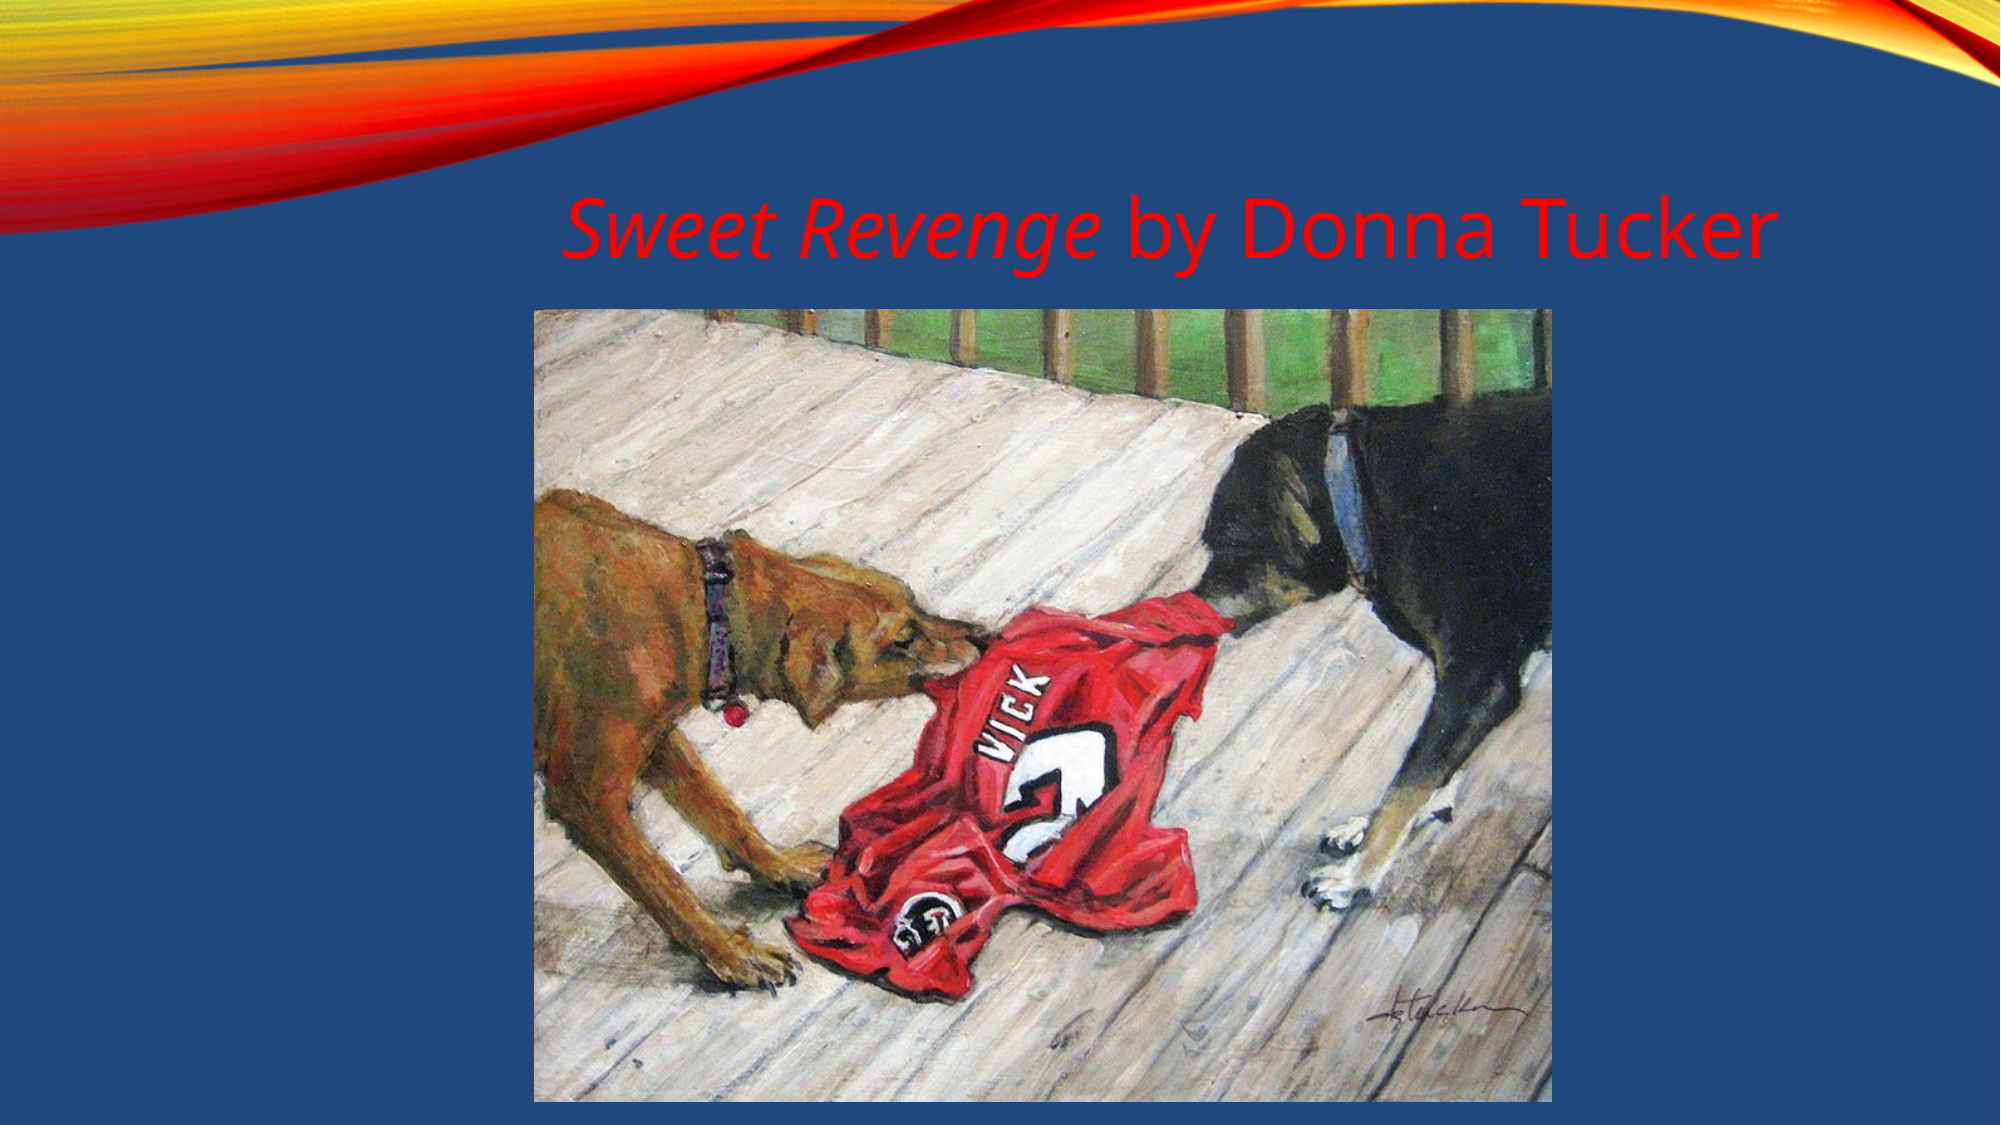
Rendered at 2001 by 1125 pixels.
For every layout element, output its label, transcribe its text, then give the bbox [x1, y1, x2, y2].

picture [0, 0, 2000, 237]
title Sweet Revenge by Donna Tucker [383, 125, 1796, 338]
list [533, 309, 1553, 1102]
